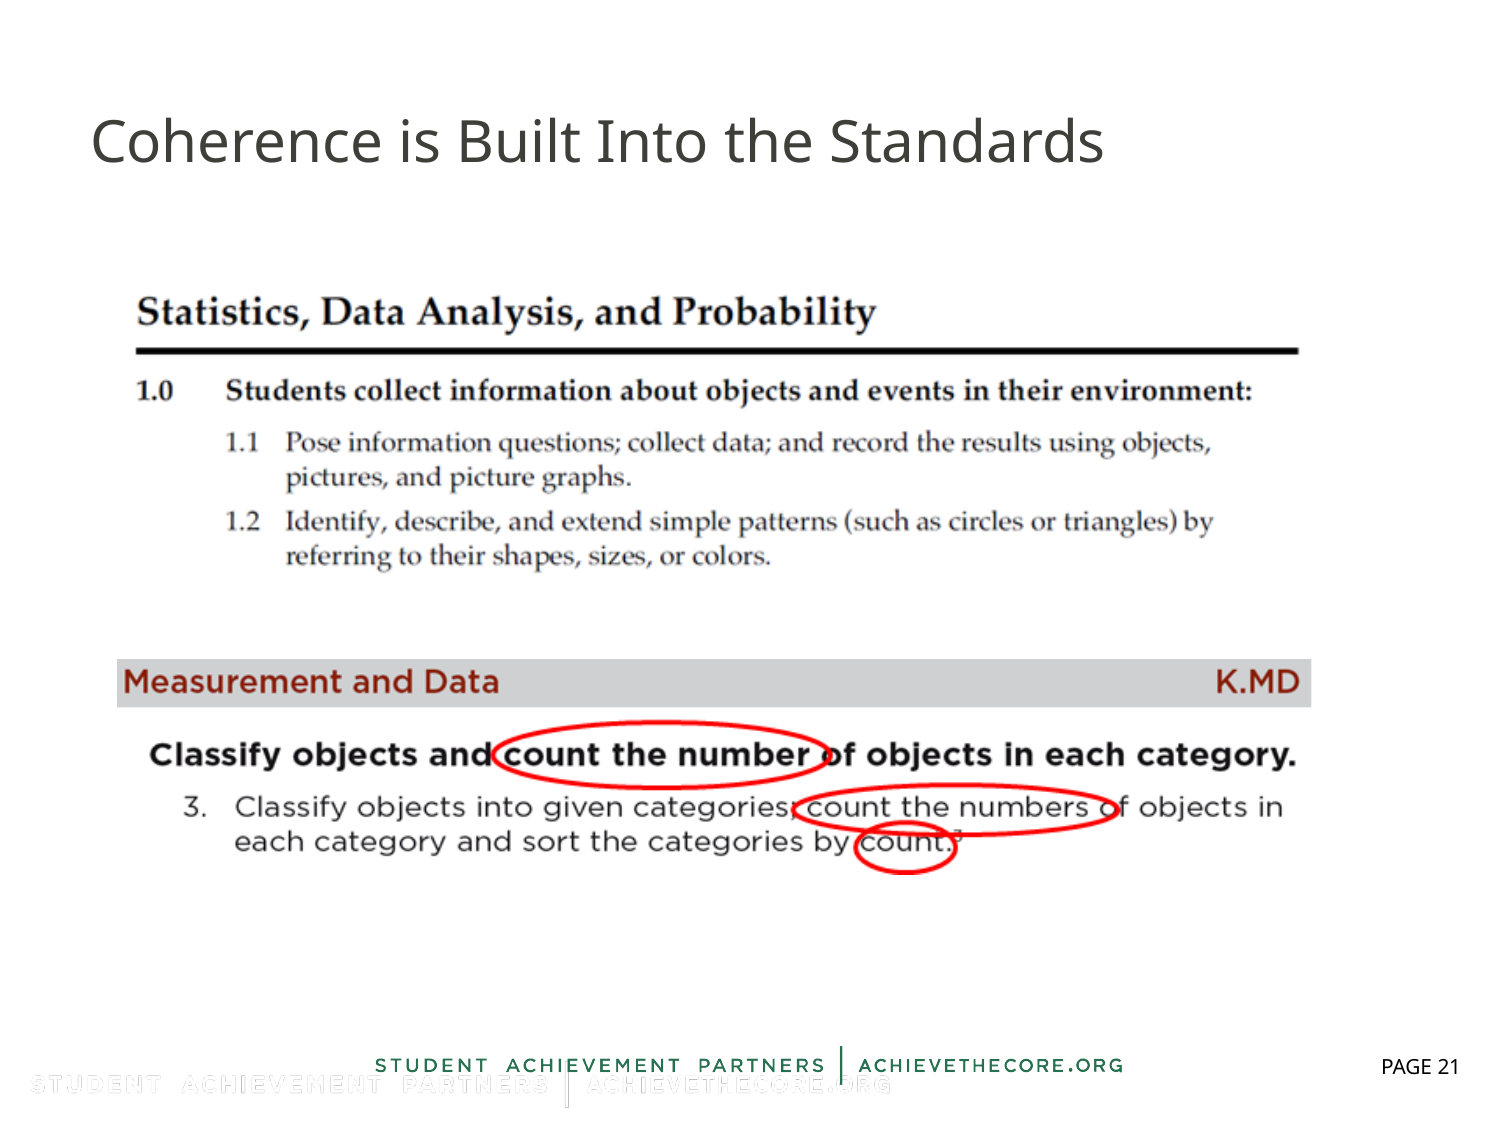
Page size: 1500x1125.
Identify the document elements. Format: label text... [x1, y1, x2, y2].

title Coherence is Built Into the Standards [75, 45, 1425, 233]
picture [116, 278, 1324, 596]
picture [375, 1046, 1122, 1085]
picture [116, 659, 1324, 876]
